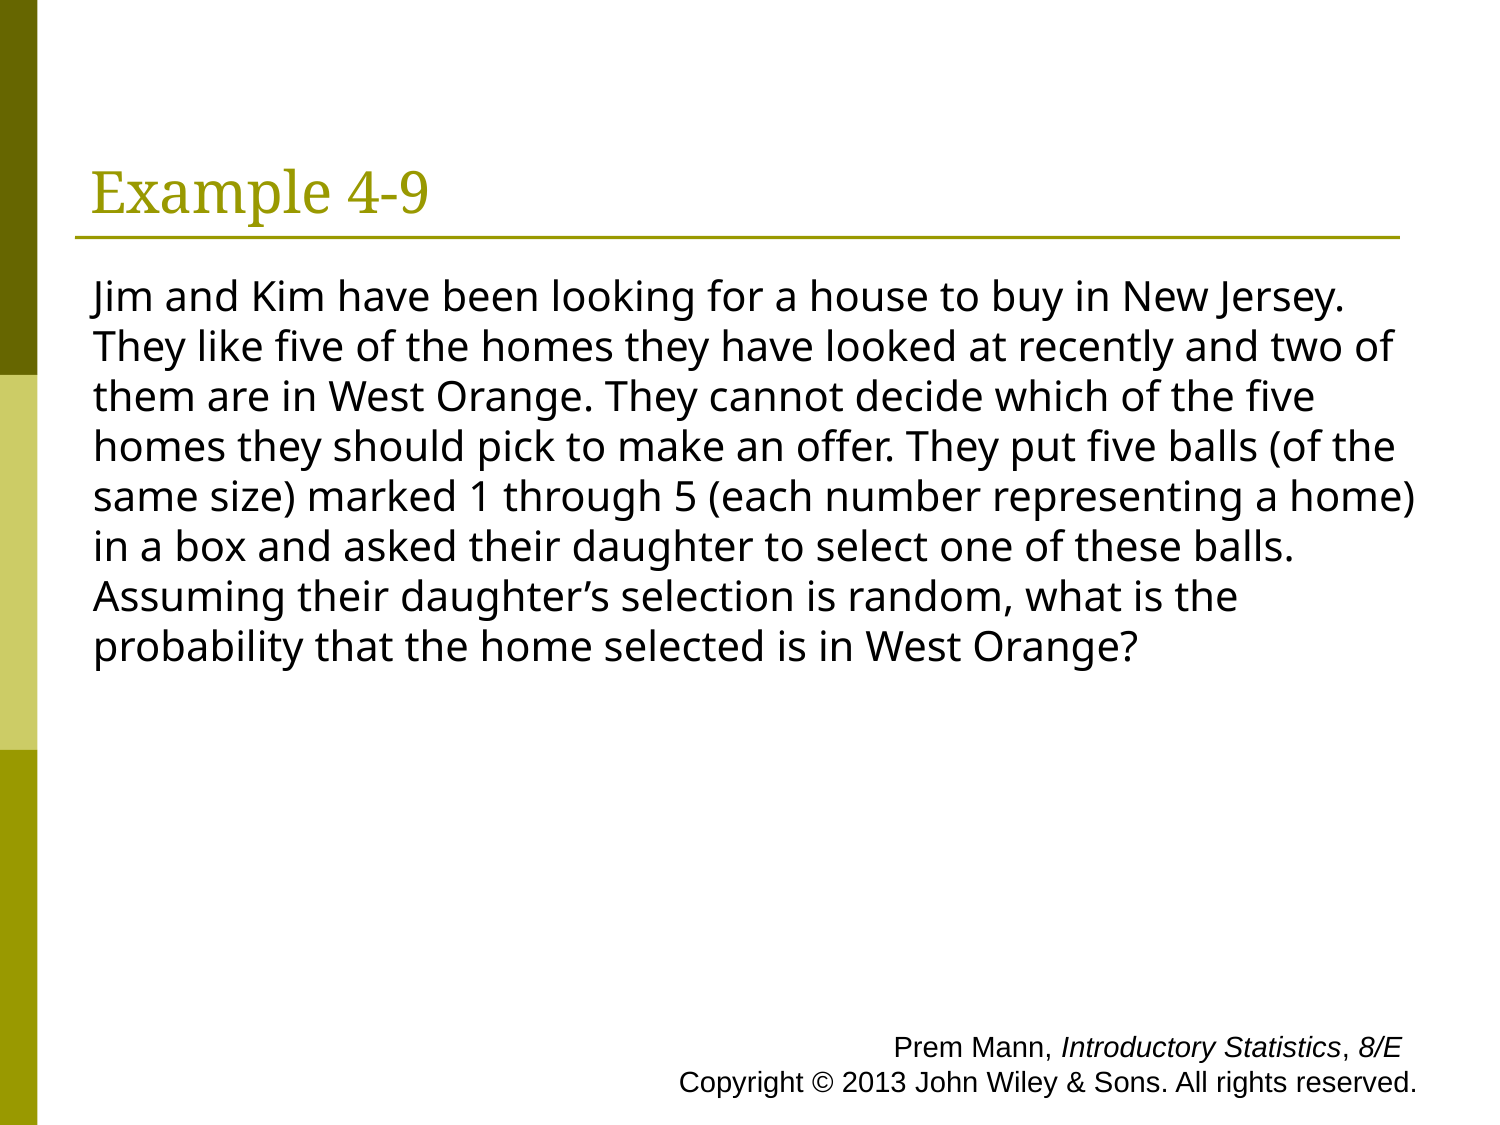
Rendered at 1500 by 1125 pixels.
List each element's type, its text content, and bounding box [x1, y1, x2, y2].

title Example 4-9 [75, 45, 1425, 233]
text_box Prem Mann, Introductory Statistics, 8/E Copyright © 2013 John Wiley & Sons. All rights reserved. [664, 1020, 1449, 1106]
list Jim and Kim have been looking for a house to buy in New Jersey. They like five of the homes they have looked at recently and two of them are in West Orange. They cannot decide which of the five homes they should pick to make an offer. They put five balls (of the same size) marked 1 through 5 (each number representing a home) in a box and asked their daughter to select one of these balls. Assuming their daughter’s selection is random, what is the probability that the home selected is in West Orange? [21, 262, 1438, 938]
